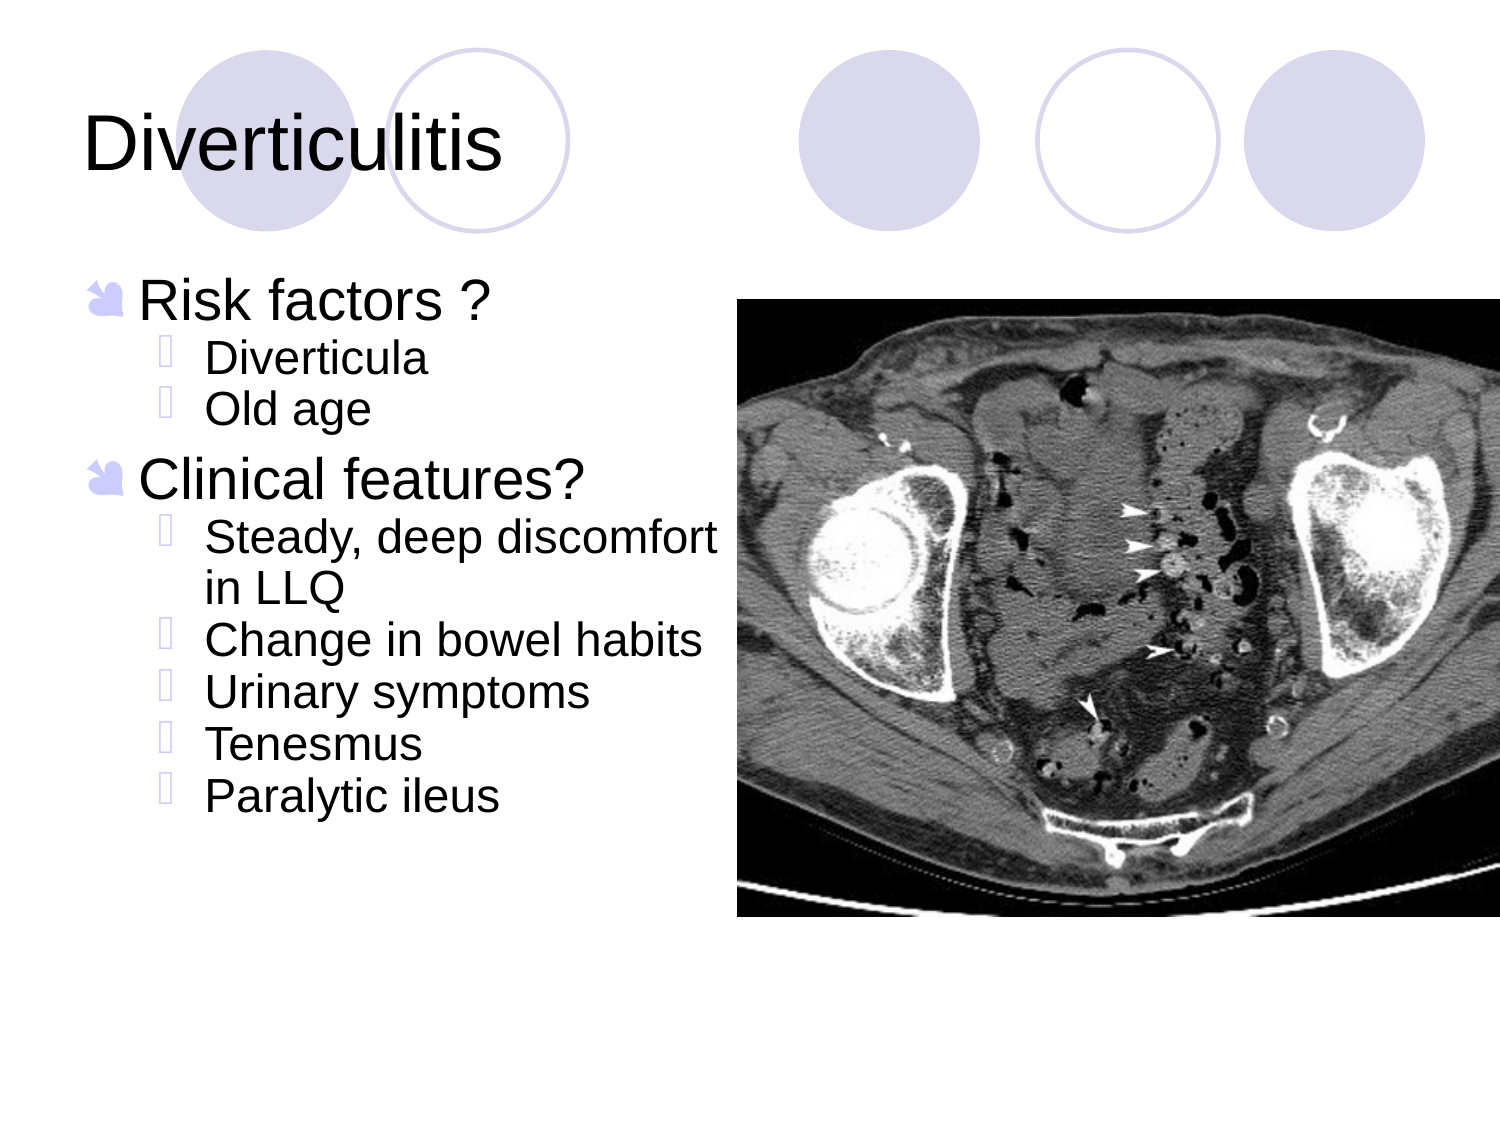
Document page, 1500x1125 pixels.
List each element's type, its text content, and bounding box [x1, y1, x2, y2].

picture [736, 299, 1500, 917]
title Diverticulitis [74, 44, 1426, 234]
list Risk factors ? Diverticula Old age Clinical features? Steady, deep discomfort in LLQ Change in bowel habits Urinary symptoms Tenesmus Paralytic ileus [74, 261, 738, 1007]
